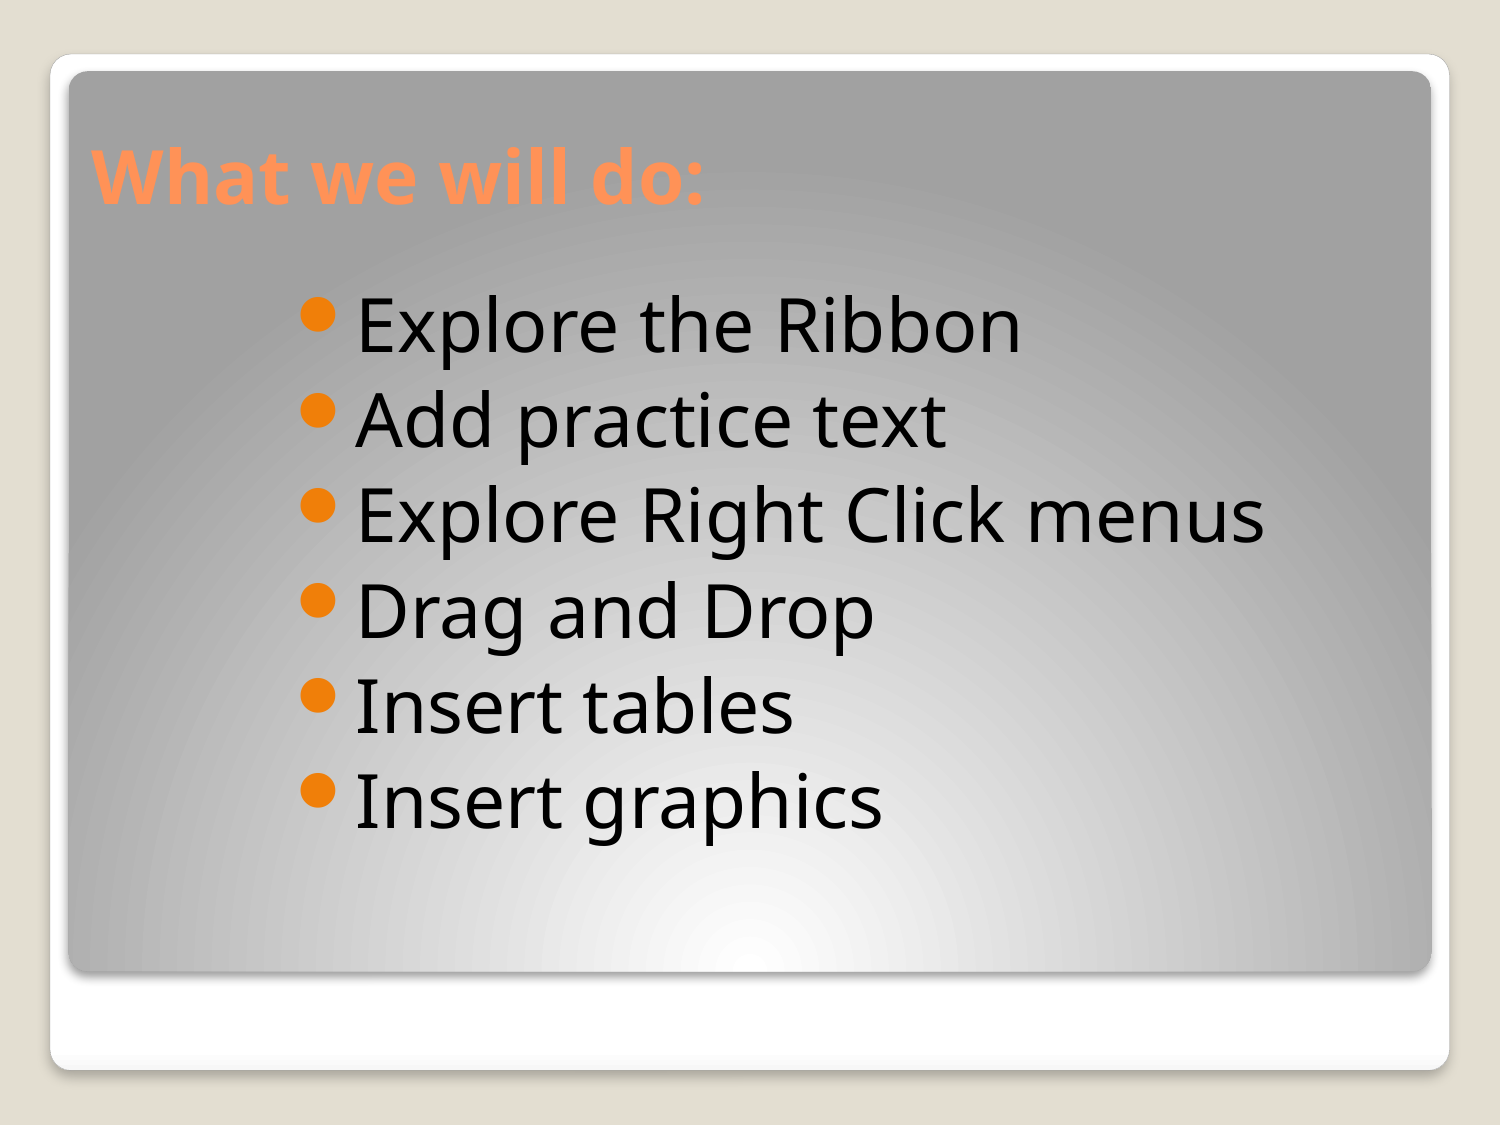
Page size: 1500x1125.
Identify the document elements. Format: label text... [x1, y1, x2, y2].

list Explore the Ribbon Add practice text Explore Right Click menus Drag and Drop Insert tables Insert graphics [265, 262, 1388, 929]
title What we will do: [76, 54, 1420, 228]
